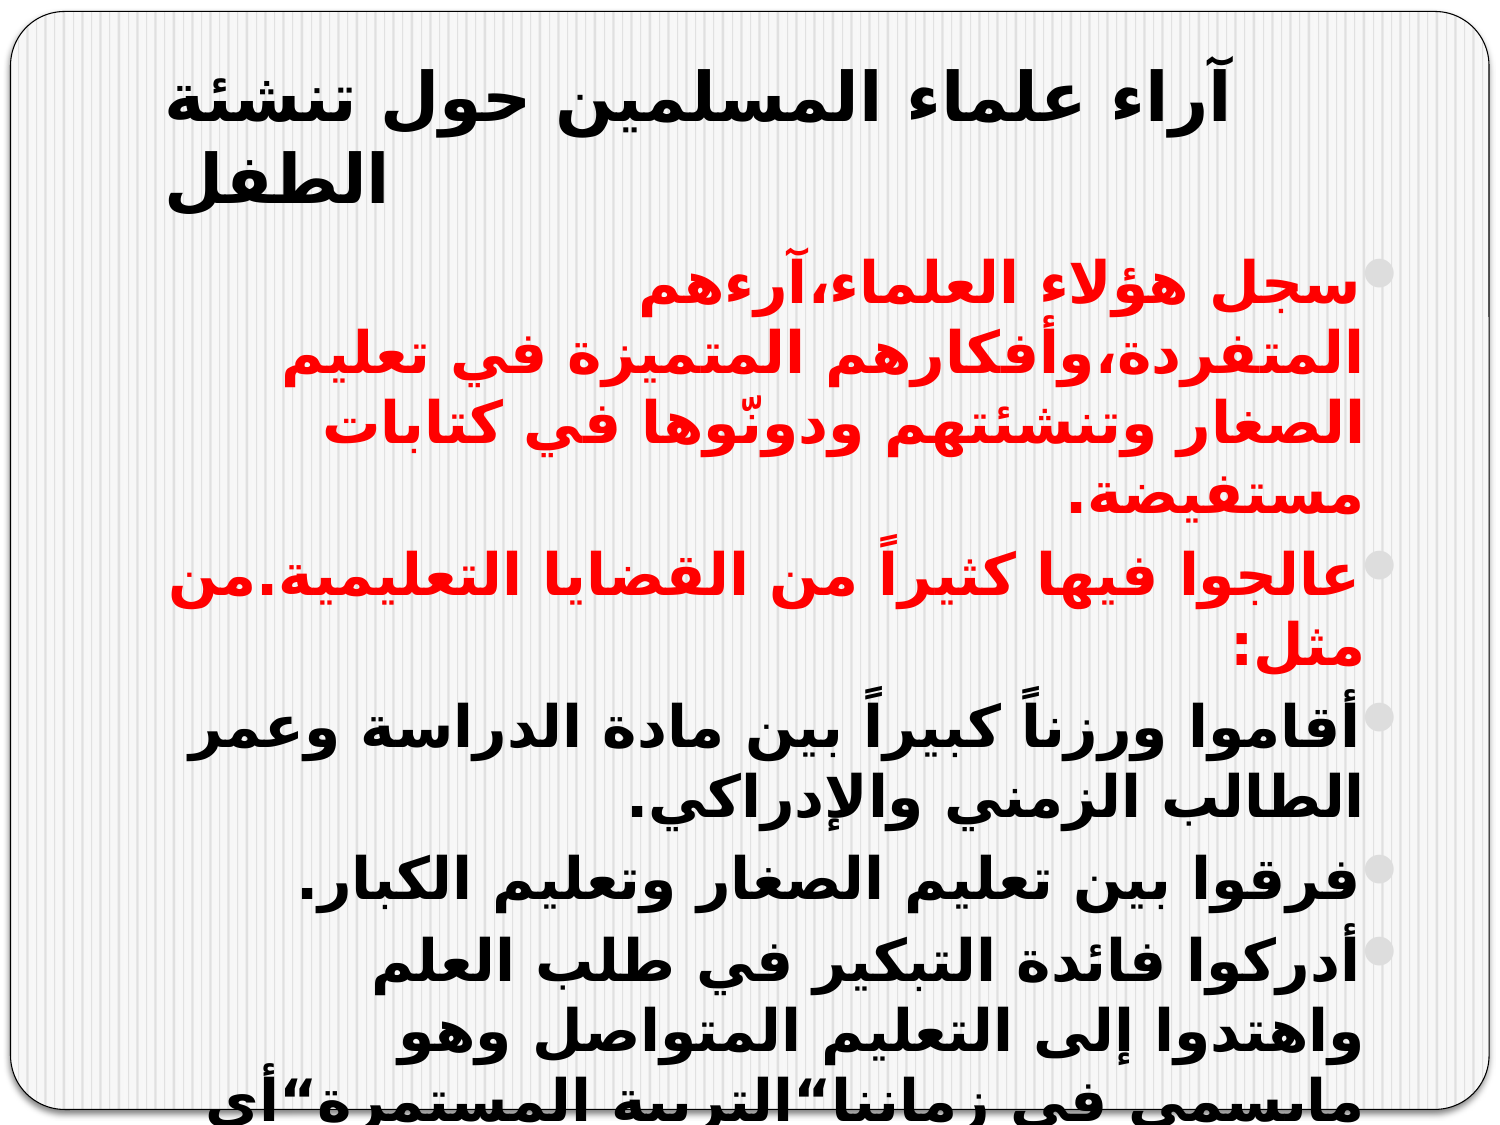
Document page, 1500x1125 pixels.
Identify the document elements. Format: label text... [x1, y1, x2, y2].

title آراء علماء المسلمين حول تنشئة الطفل [150, 45, 1425, 233]
list سجل هؤلاء العلماء،آرءهم المتفردة،وأفكارهم المتميزة في تعليم الصغار وتنشئتهم ودونّوها في كتابات مستفيضة. عالجوا فيها كثيراً من القضايا التعليمية.من مثل: أقاموا ورزناً كبيراً بين مادة الدراسة وعمر الطالب الزمني والإدراكي. فرقوا بين تعليم الصغار وتعليم الكبار. أدركوا فائدة التبكير في طلب العلم واهتدوا إلى التعليم المتواصل وهو مايسمى في زماننا“التربية المستمرة“أي طلب العلم من المهد إلى اللحد وباستمرارية التعليم مادامت الحياة . [150, 237, 1425, 988]
